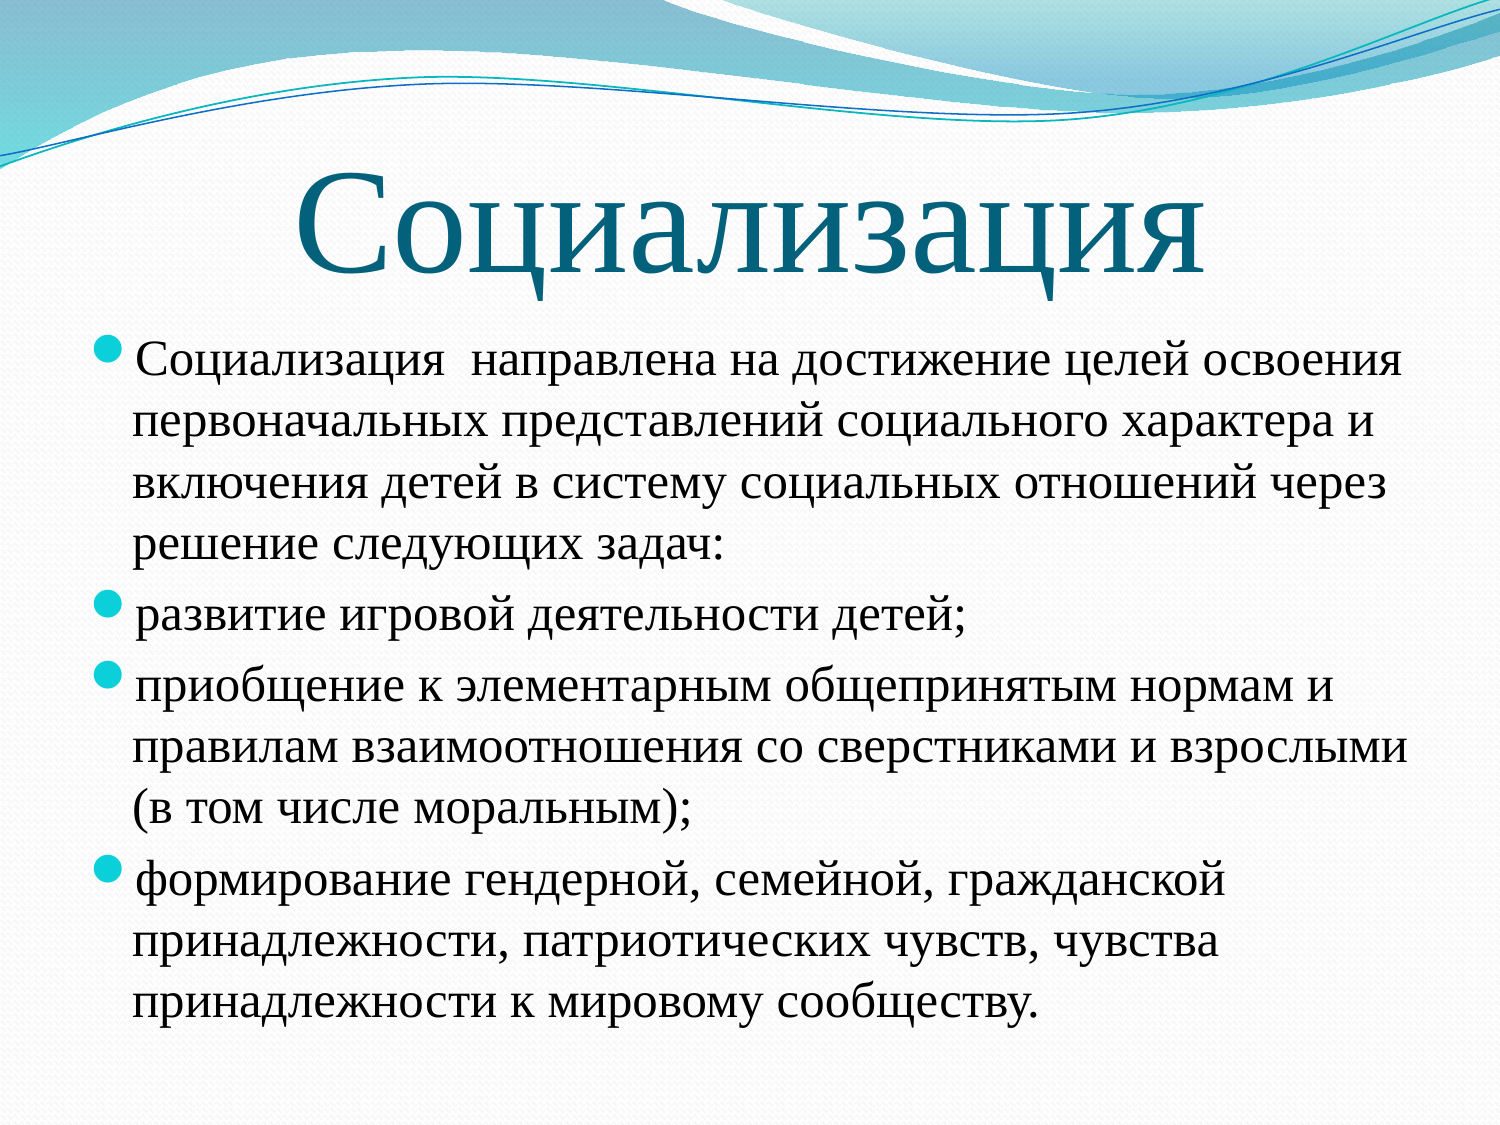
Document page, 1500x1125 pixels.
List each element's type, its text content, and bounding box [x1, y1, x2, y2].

list Социализация направлена на достижение целей освоения первоначальных представлений социального характера и включения детей в систему социальных отношений через решение следующих задач: развитие игровой деятельности детей; приобщение к элементарным общепринятым нормам и правилам взаимоотношения со сверстниками и взрослыми (в том числе моральным); формирование гендерной, семейной, гражданской принадлежности, патриотических чувств, чувства принадлежности к мировому сообществу. [75, 317, 1425, 1038]
title Социализация [75, 115, 1425, 303]
